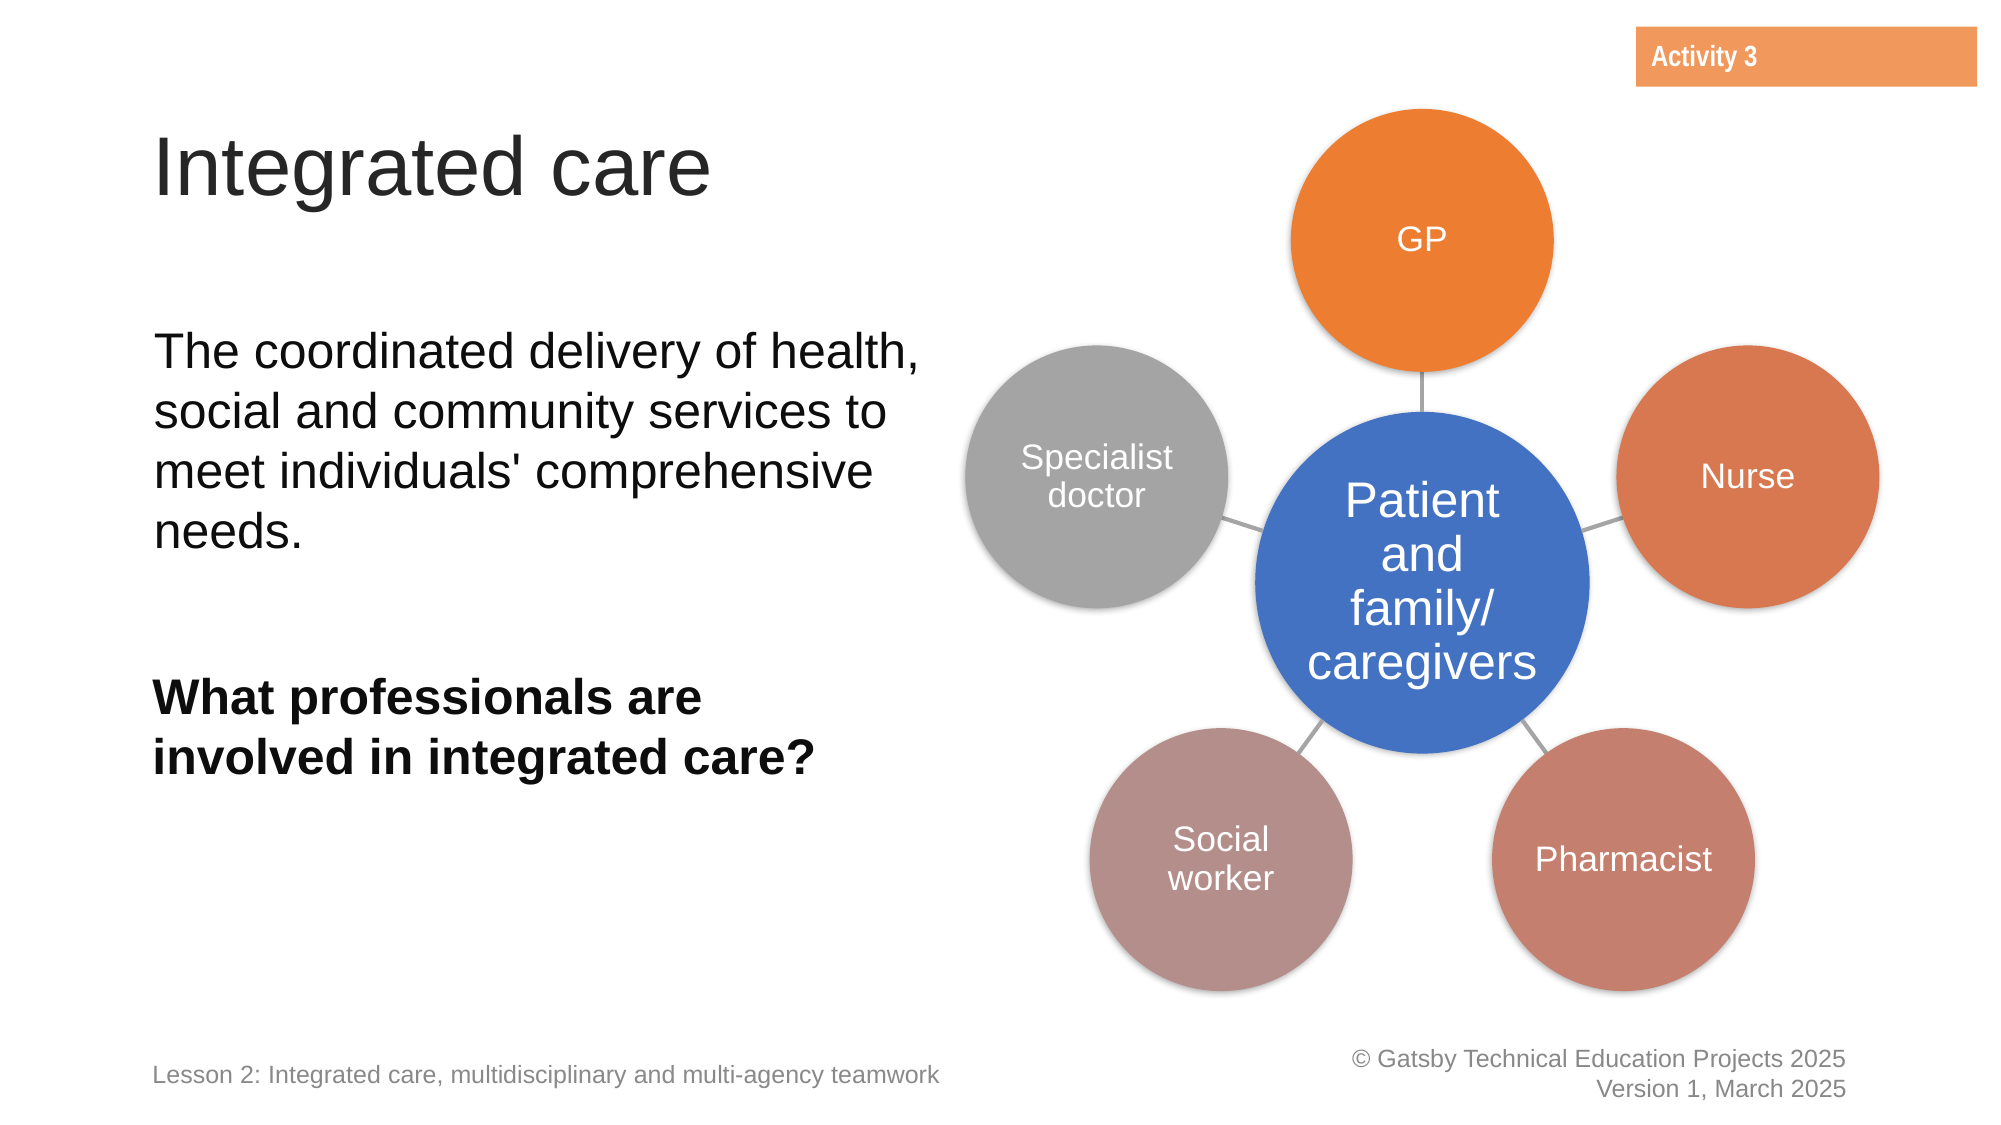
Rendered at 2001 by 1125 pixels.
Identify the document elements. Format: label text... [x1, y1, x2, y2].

list Lesson 2: Integrated care, multidisciplinary and multi-agency teamwork [137, 1042, 966, 1103]
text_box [965, 108, 1880, 992]
text_box The coordinated delivery of health, social and community services to meet individuals' comprehensive needs. [138, 310, 959, 566]
list Activity 3 [1636, 26, 1978, 87]
text_box What professionals are involved in integrated care? [137, 656, 900, 792]
title Integrated care [137, 59, 1863, 278]
